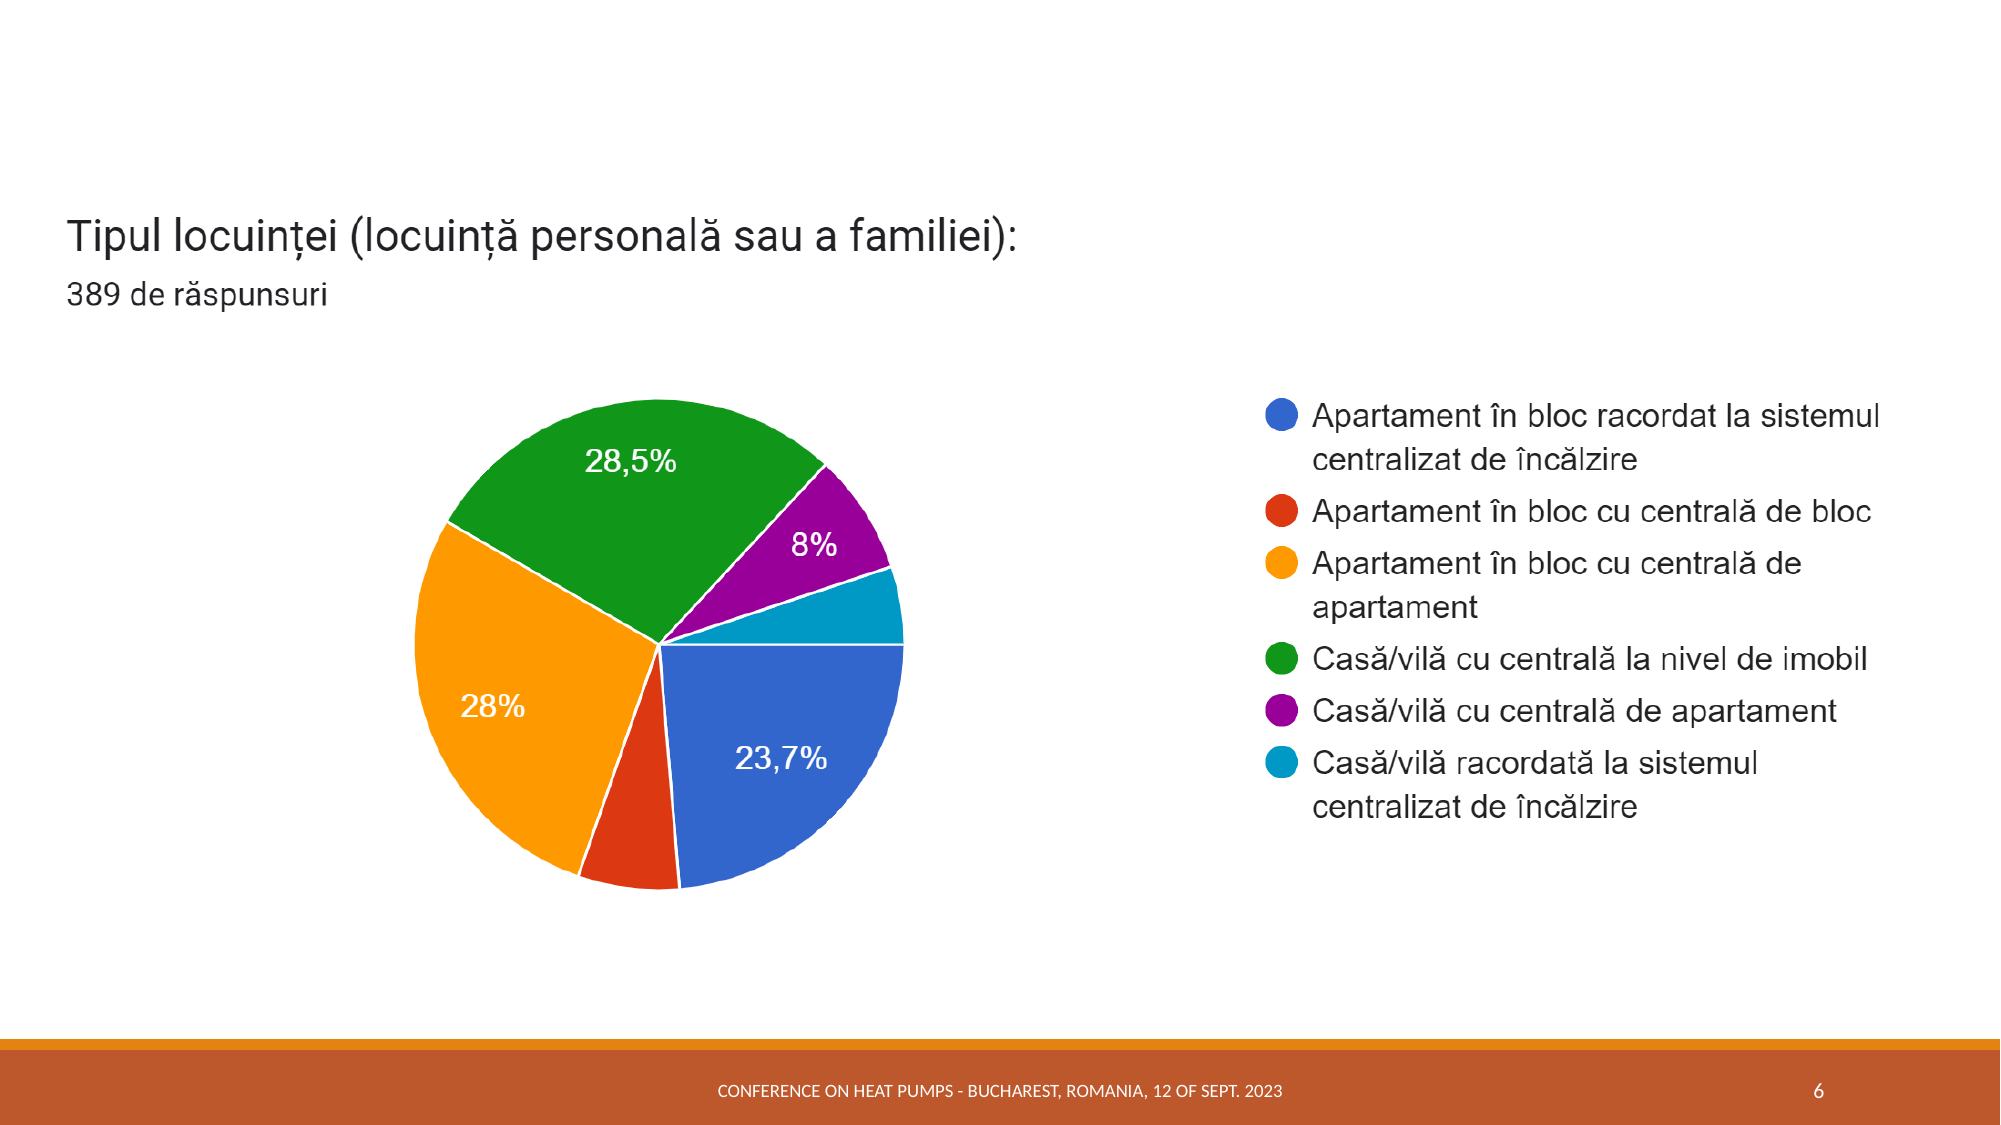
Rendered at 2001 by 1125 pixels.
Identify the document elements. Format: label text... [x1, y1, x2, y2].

slide_number 6 [1624, 1059, 1840, 1120]
picture [0, 141, 2000, 984]
footer Conference on Heat Pumps - Bucharest, Romania, 12 of Sept. 2023 [604, 1059, 1396, 1120]
